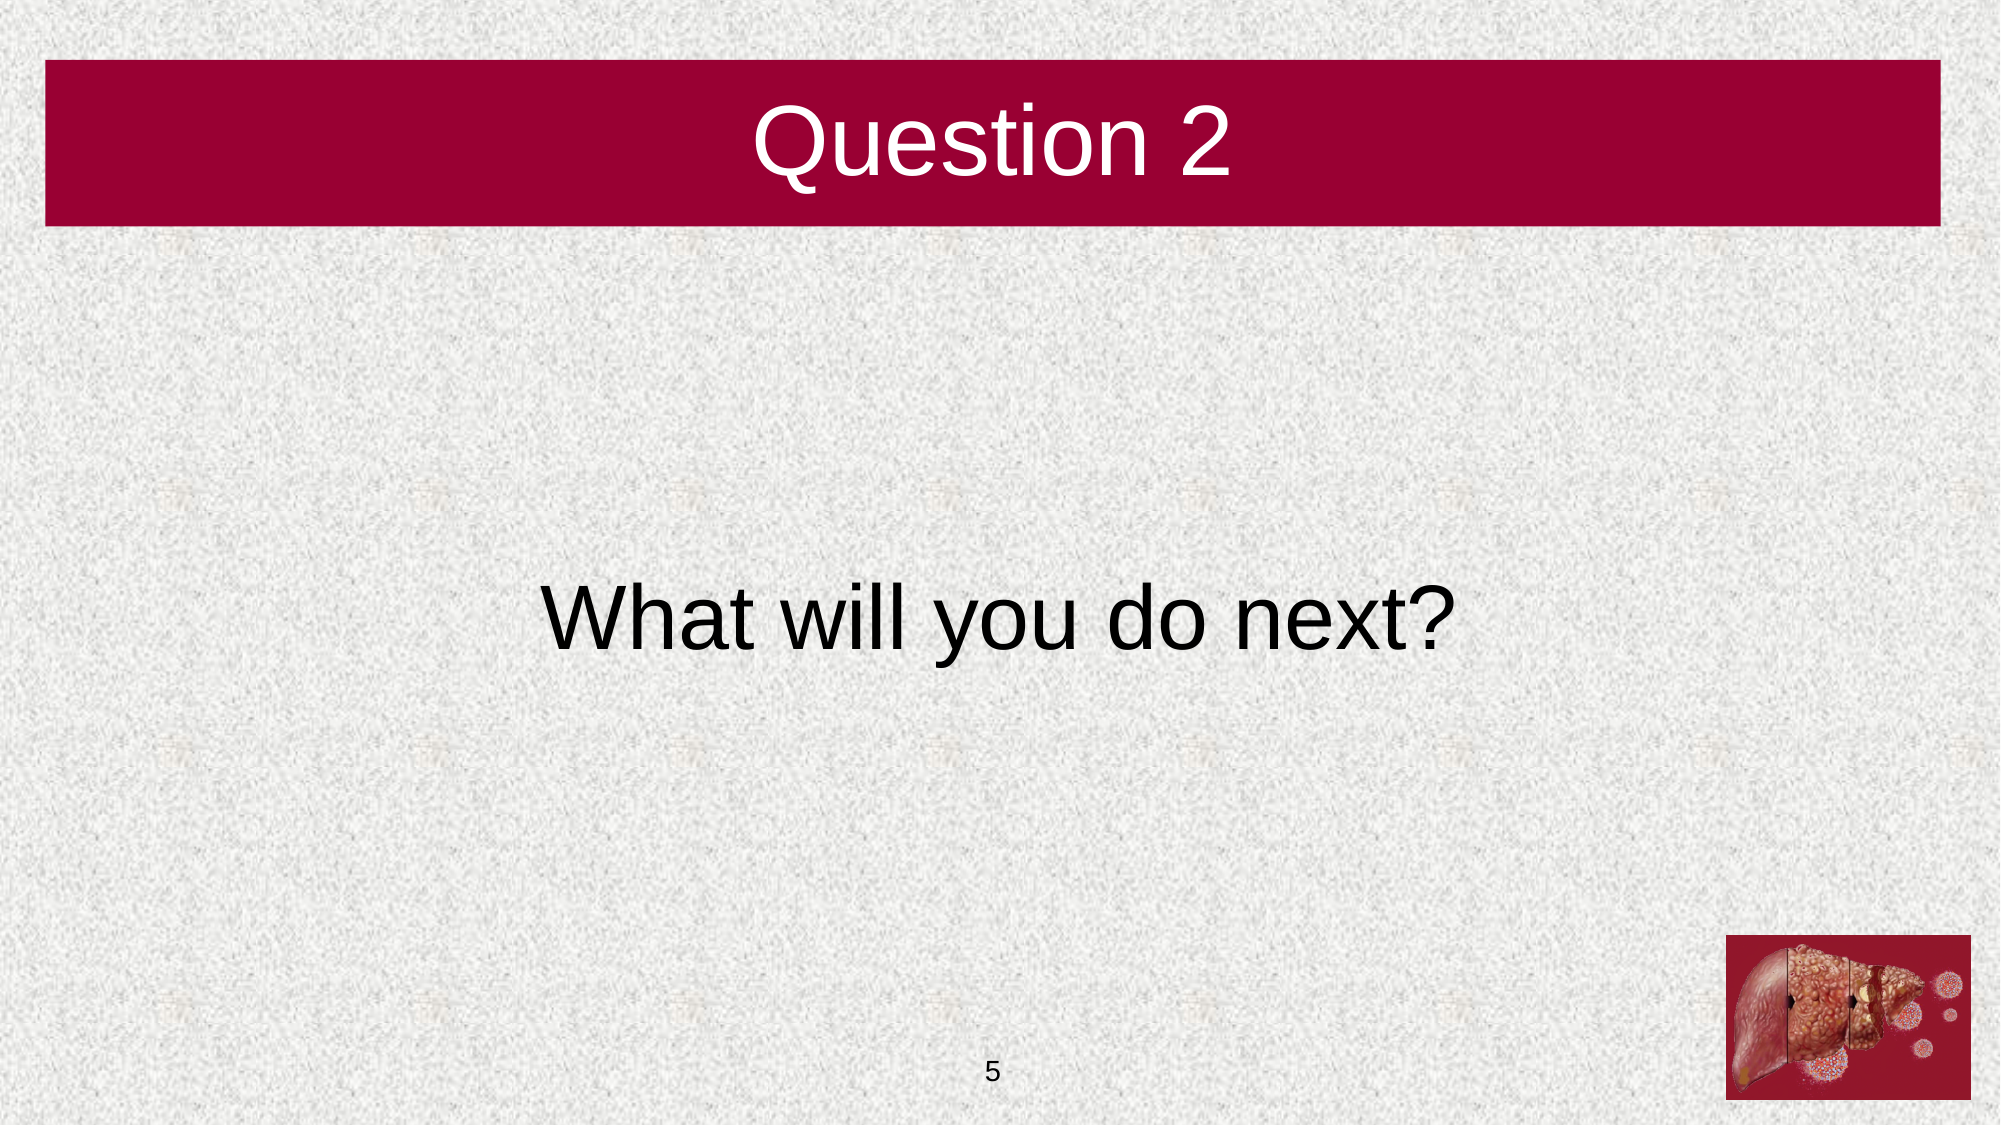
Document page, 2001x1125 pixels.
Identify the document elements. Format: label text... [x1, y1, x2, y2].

list What will you do next? [110, 528, 1890, 695]
picture [0, 0, 2001, 1125]
slide_number 5 [767, 1039, 1218, 1100]
title Question 2 [45, 59, 1941, 227]
